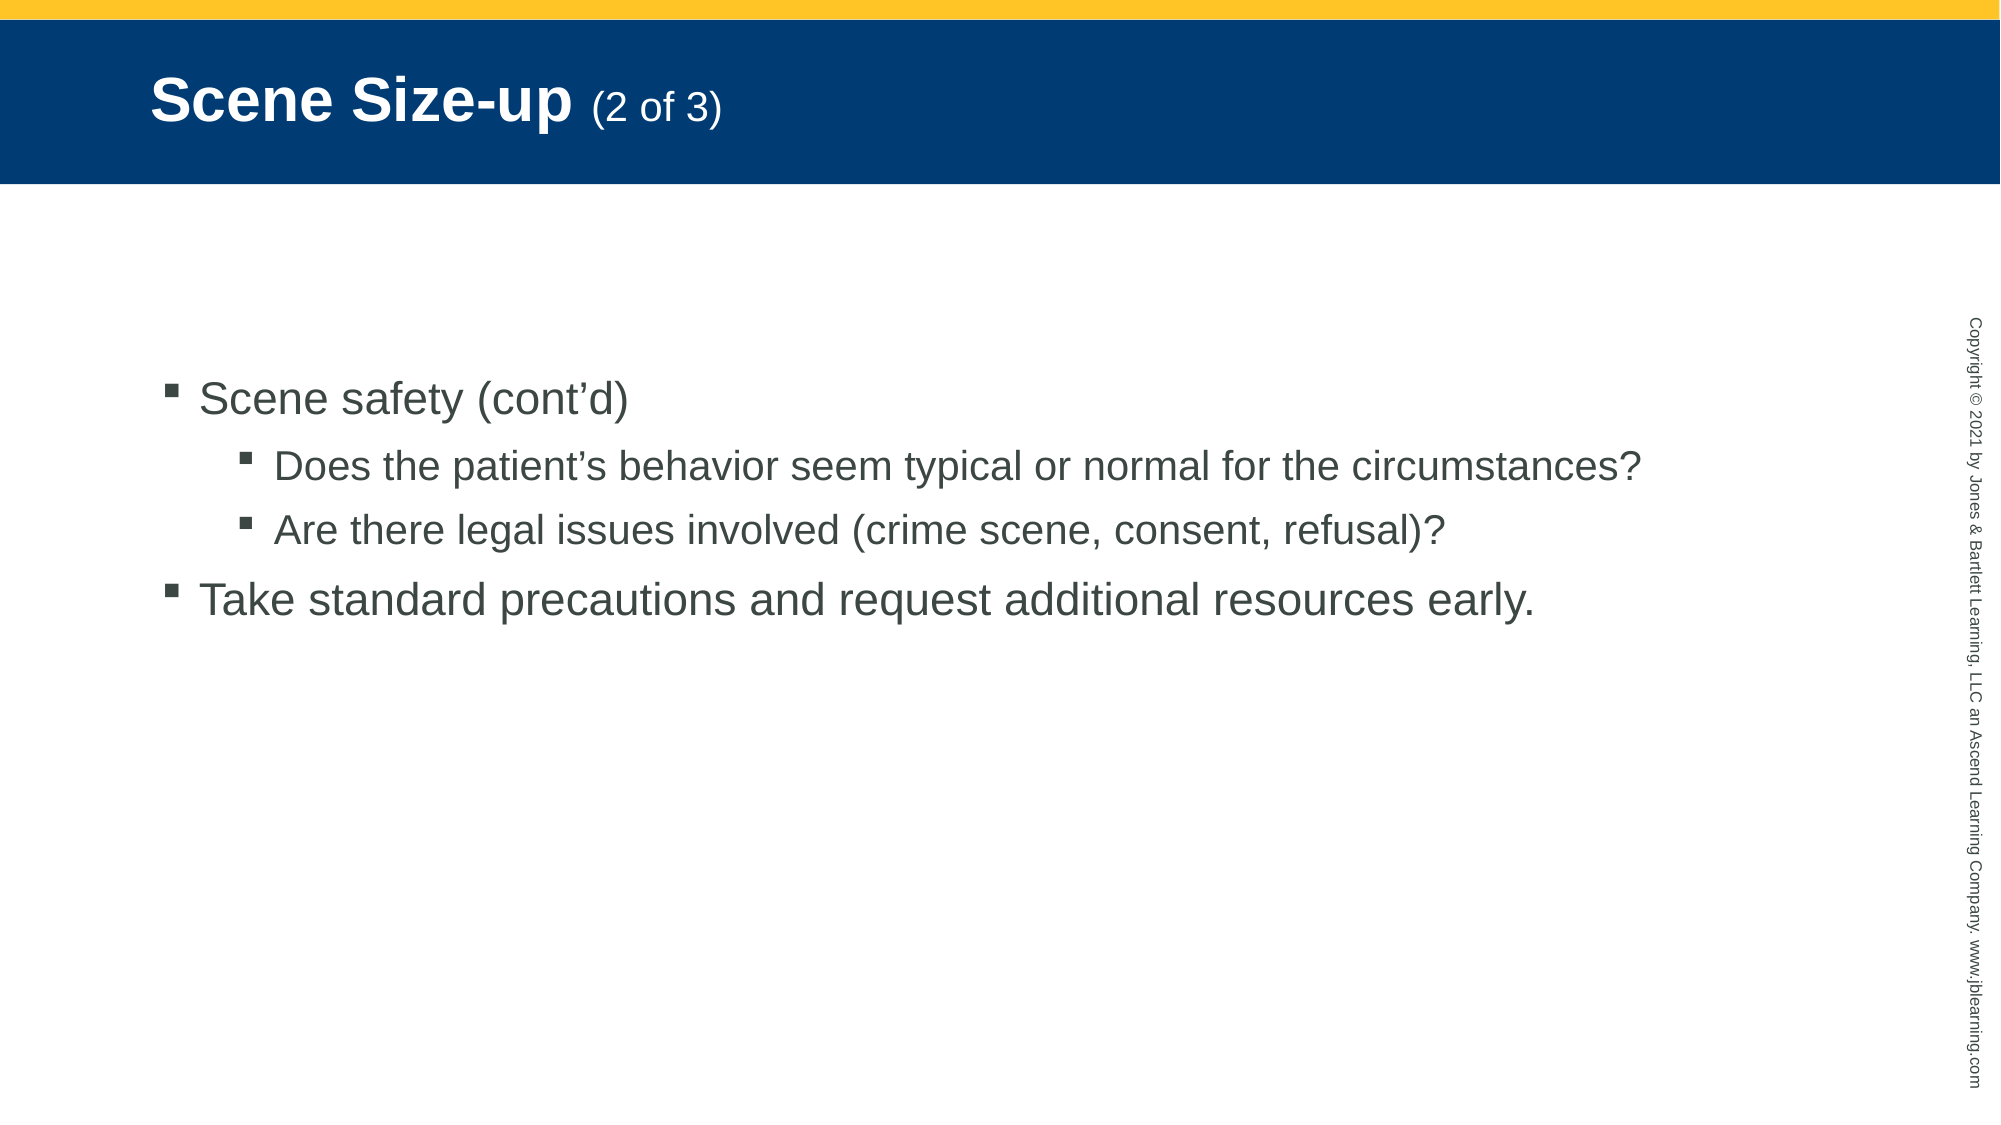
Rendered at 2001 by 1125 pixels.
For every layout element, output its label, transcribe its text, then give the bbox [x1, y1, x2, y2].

title Scene Size-up (2 of 3) [0, 19, 2000, 185]
list Scene safety (cont’d) Does the patient’s behavior seem typical or normal for the circumstances? Are there legal issues involved (crime scene, consent, refusal)? Take standard precautions and request additional resources early. [146, 361, 1859, 1016]
